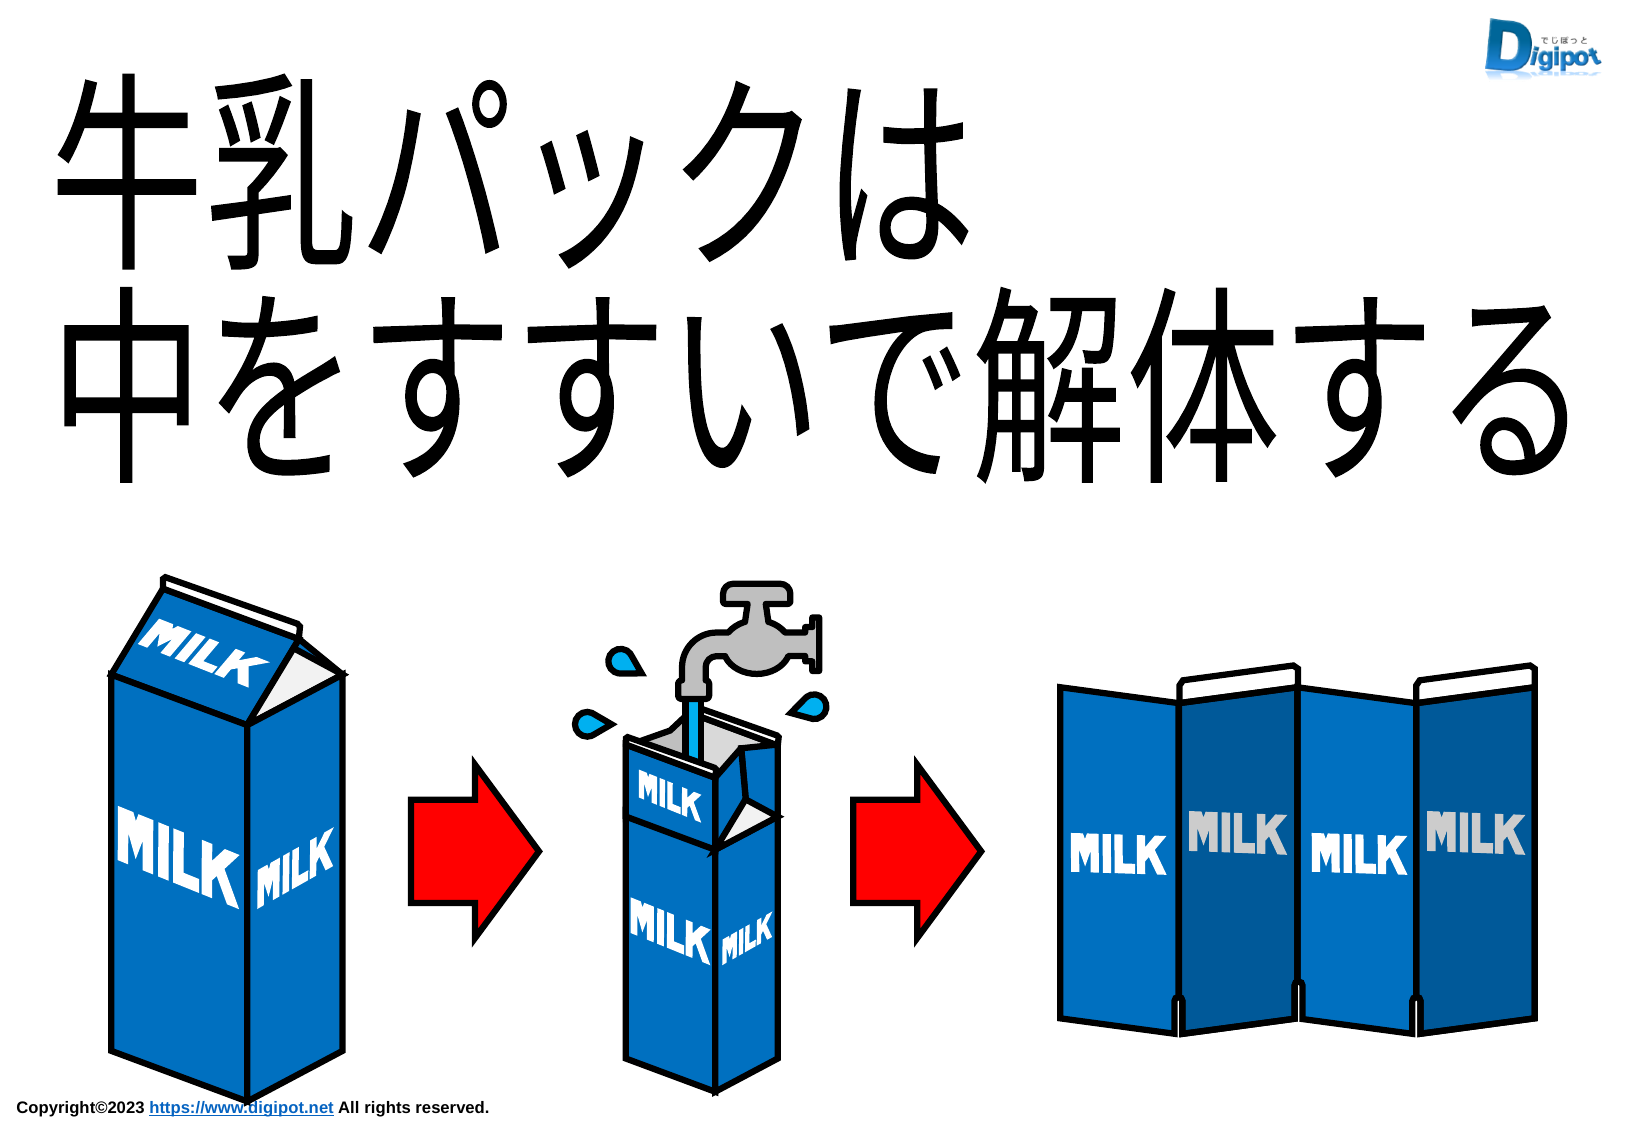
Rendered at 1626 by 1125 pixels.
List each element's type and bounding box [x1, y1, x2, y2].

text_box [410, 761, 541, 942]
text_box [852, 761, 983, 942]
picture [1485, 18, 1602, 82]
text_box [111, 577, 343, 1102]
text_box [1060, 665, 1535, 1034]
text_box [574, 583, 827, 1092]
